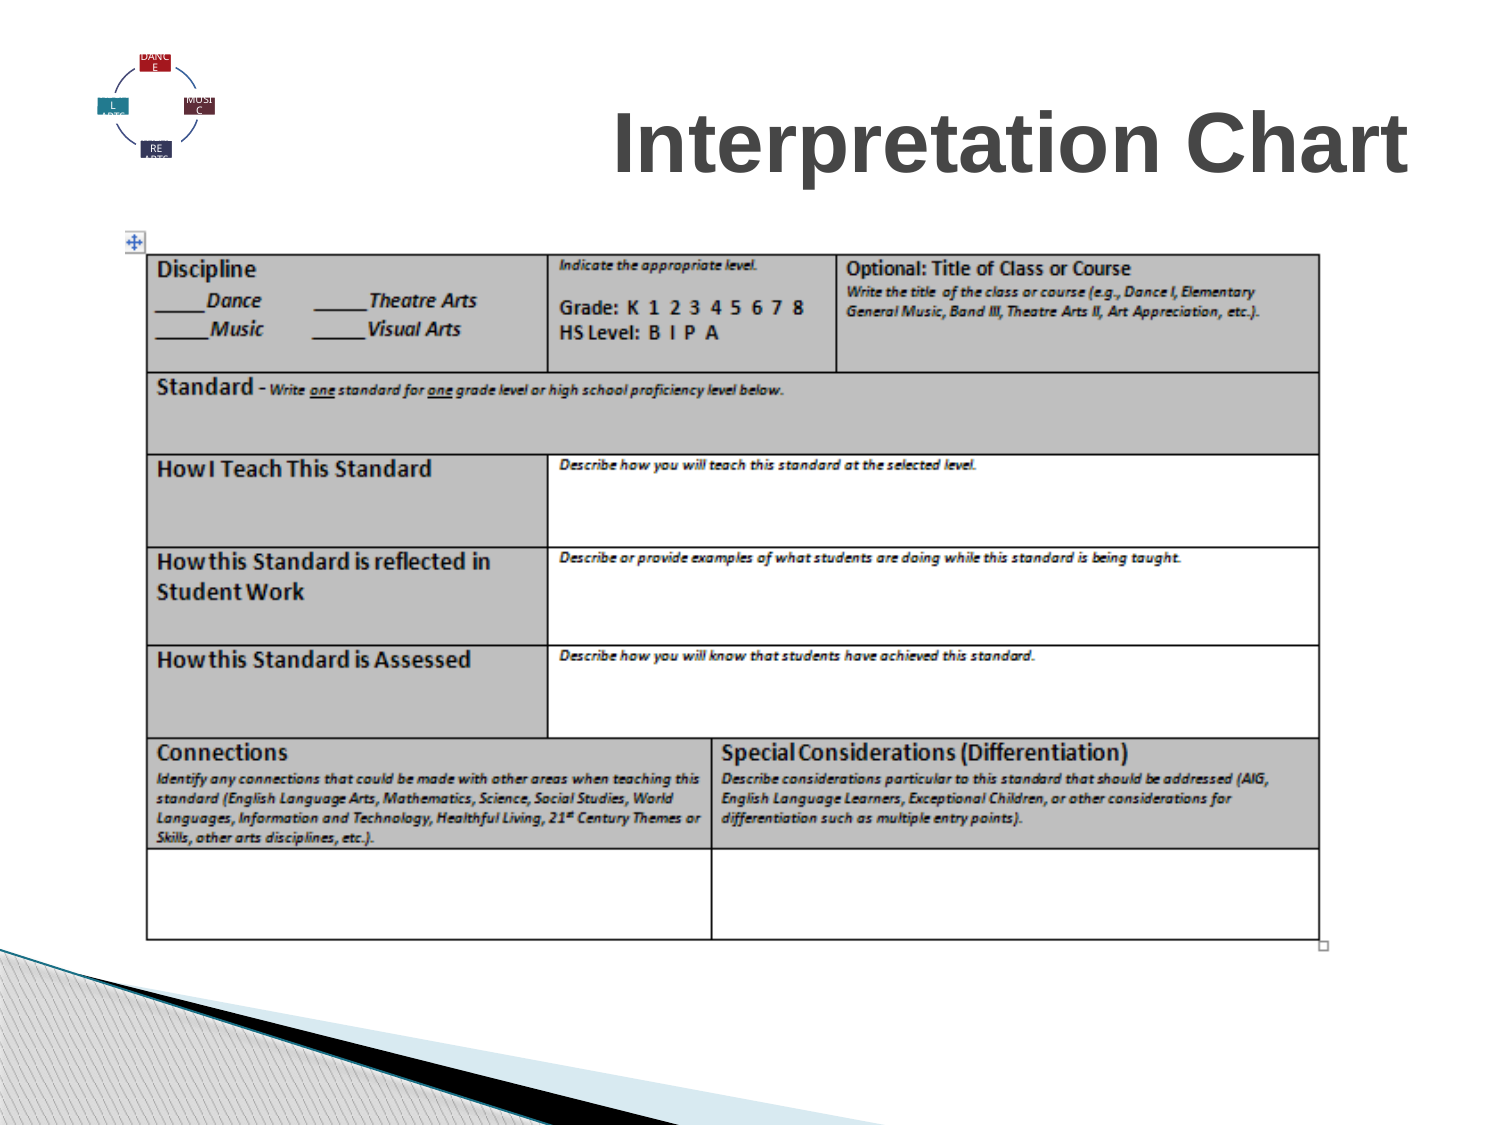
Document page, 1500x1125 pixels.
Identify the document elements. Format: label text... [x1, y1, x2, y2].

title Interpretation Chart [75, 45, 1425, 233]
picture [124, 224, 1340, 967]
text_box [74, 49, 238, 163]
